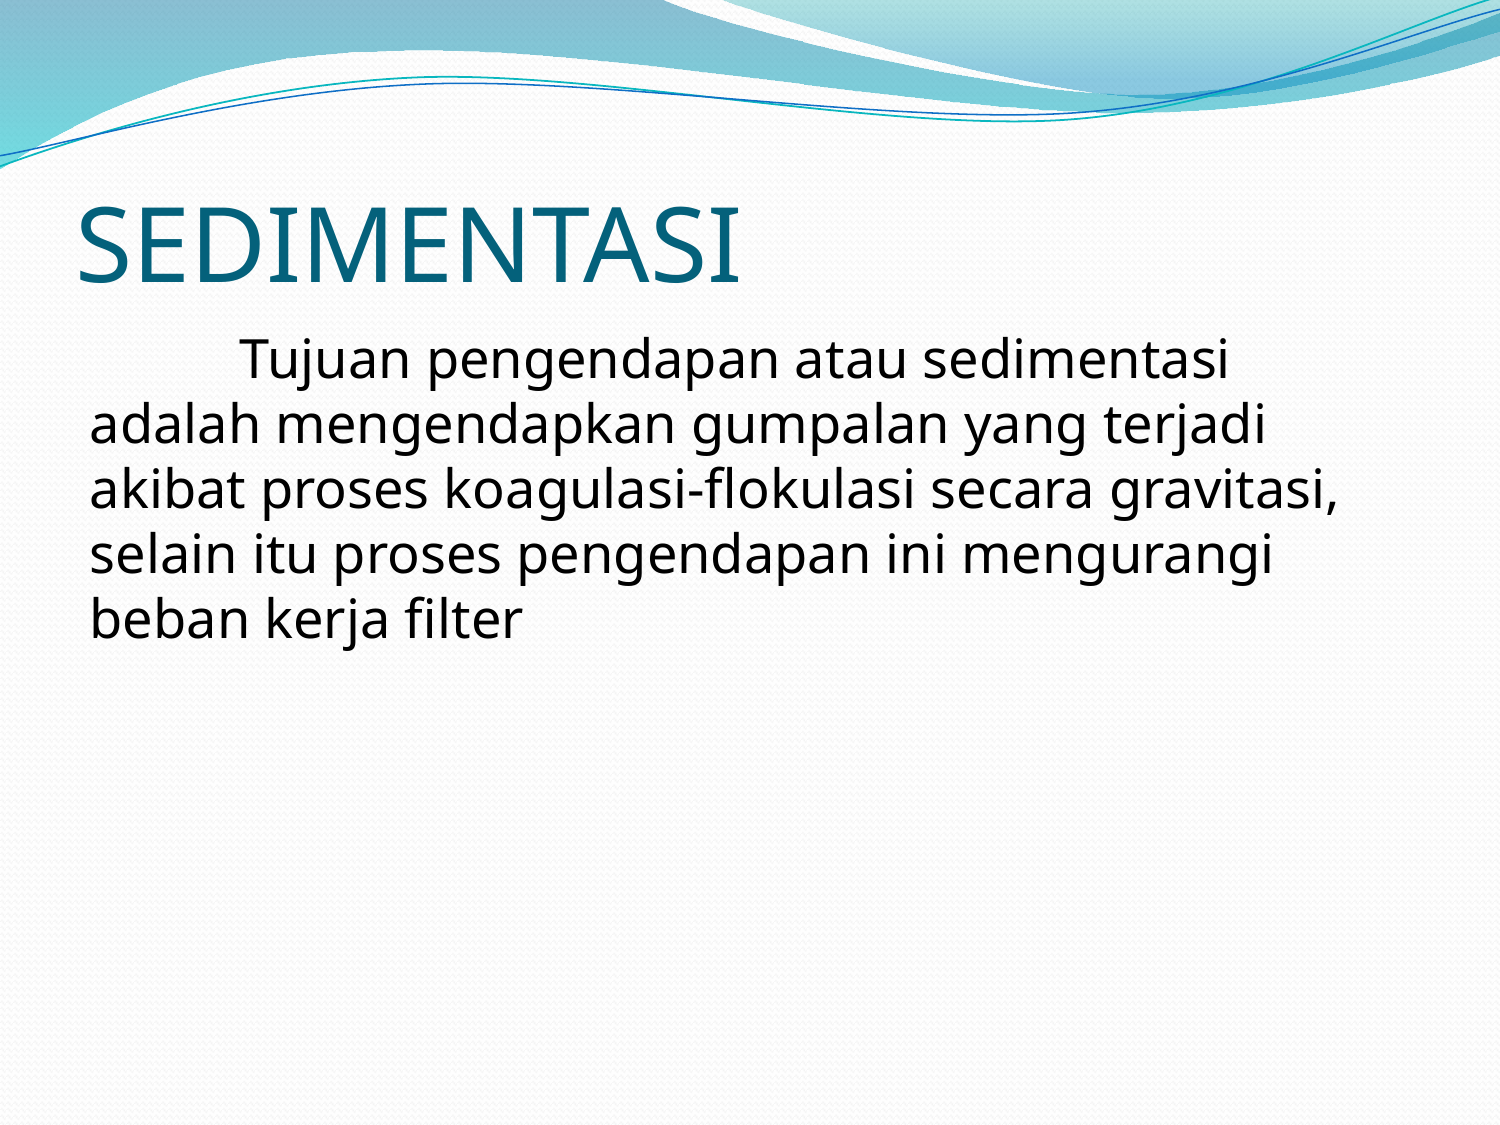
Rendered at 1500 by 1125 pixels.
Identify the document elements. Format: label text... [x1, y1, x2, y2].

list Tujuan pengendapan atau sedimentasi adalah mengendapkan gumpalan yang terjadi akibat proses koagulasi-flokulasi secara gravitasi, selain itu proses pengendapan ini mengurangi beban kerja filter [75, 317, 1425, 1038]
title SEDIMENTASI [75, 115, 1425, 303]
